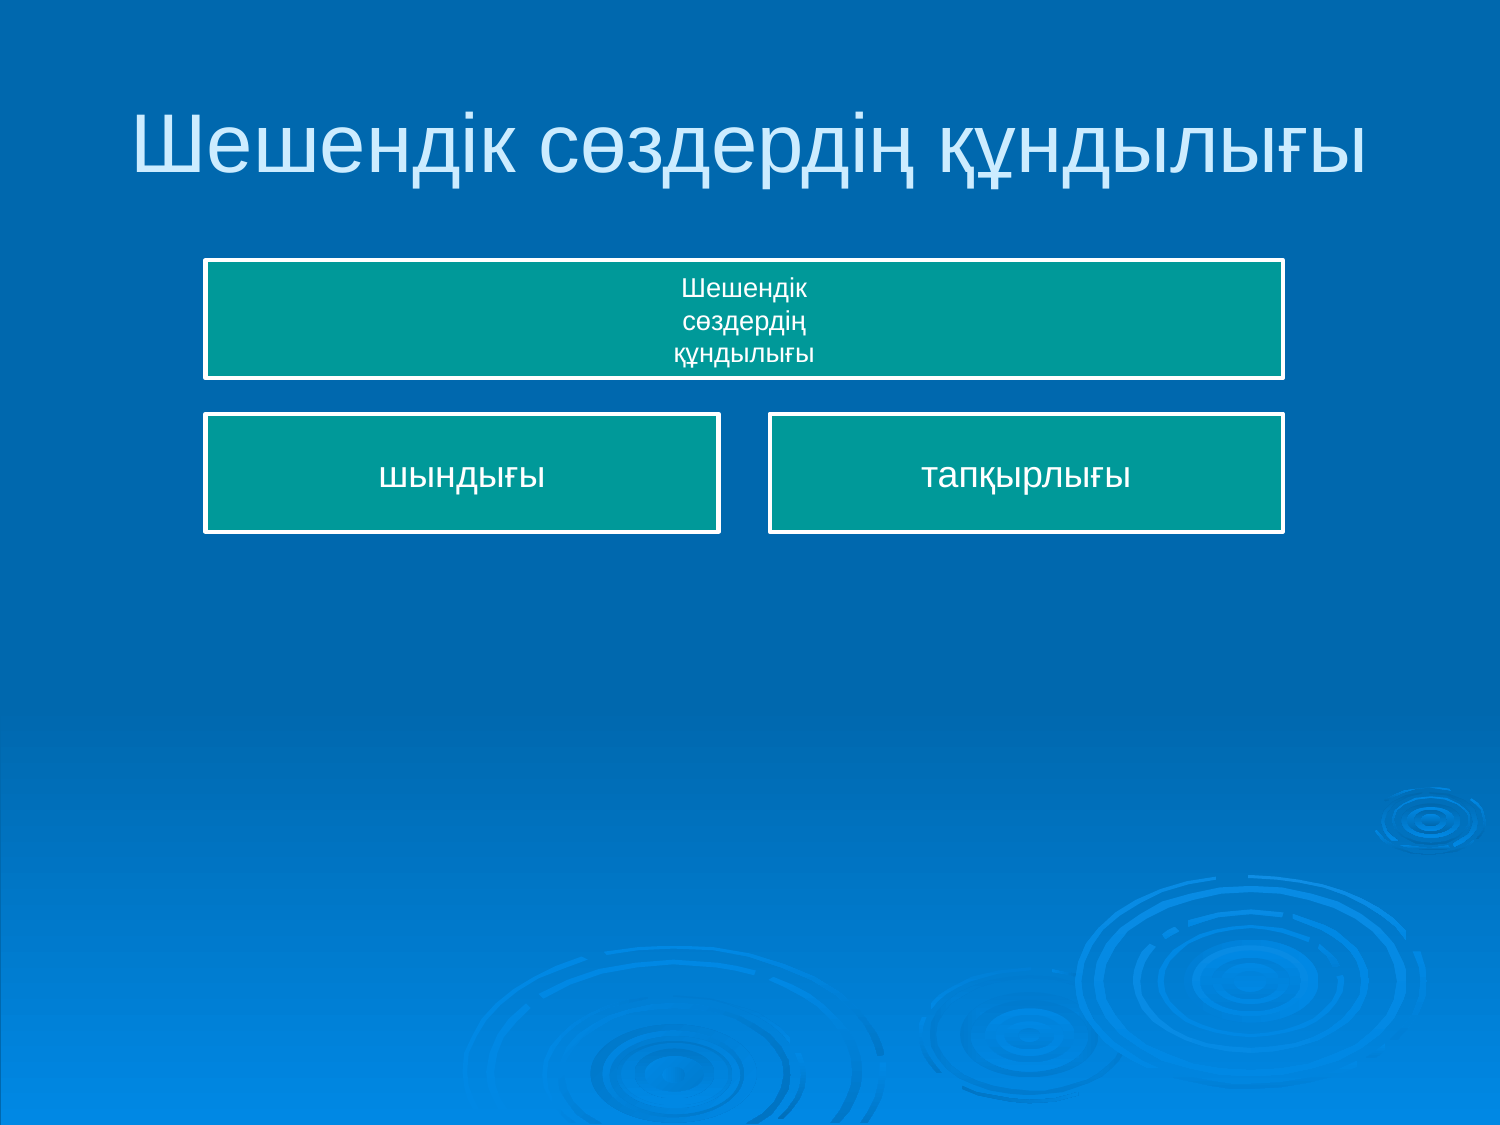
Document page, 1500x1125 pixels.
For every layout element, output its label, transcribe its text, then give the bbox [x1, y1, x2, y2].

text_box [70, 259, 1418, 993]
title Шешендік сөздердің құндылығы [74, 45, 1426, 233]
